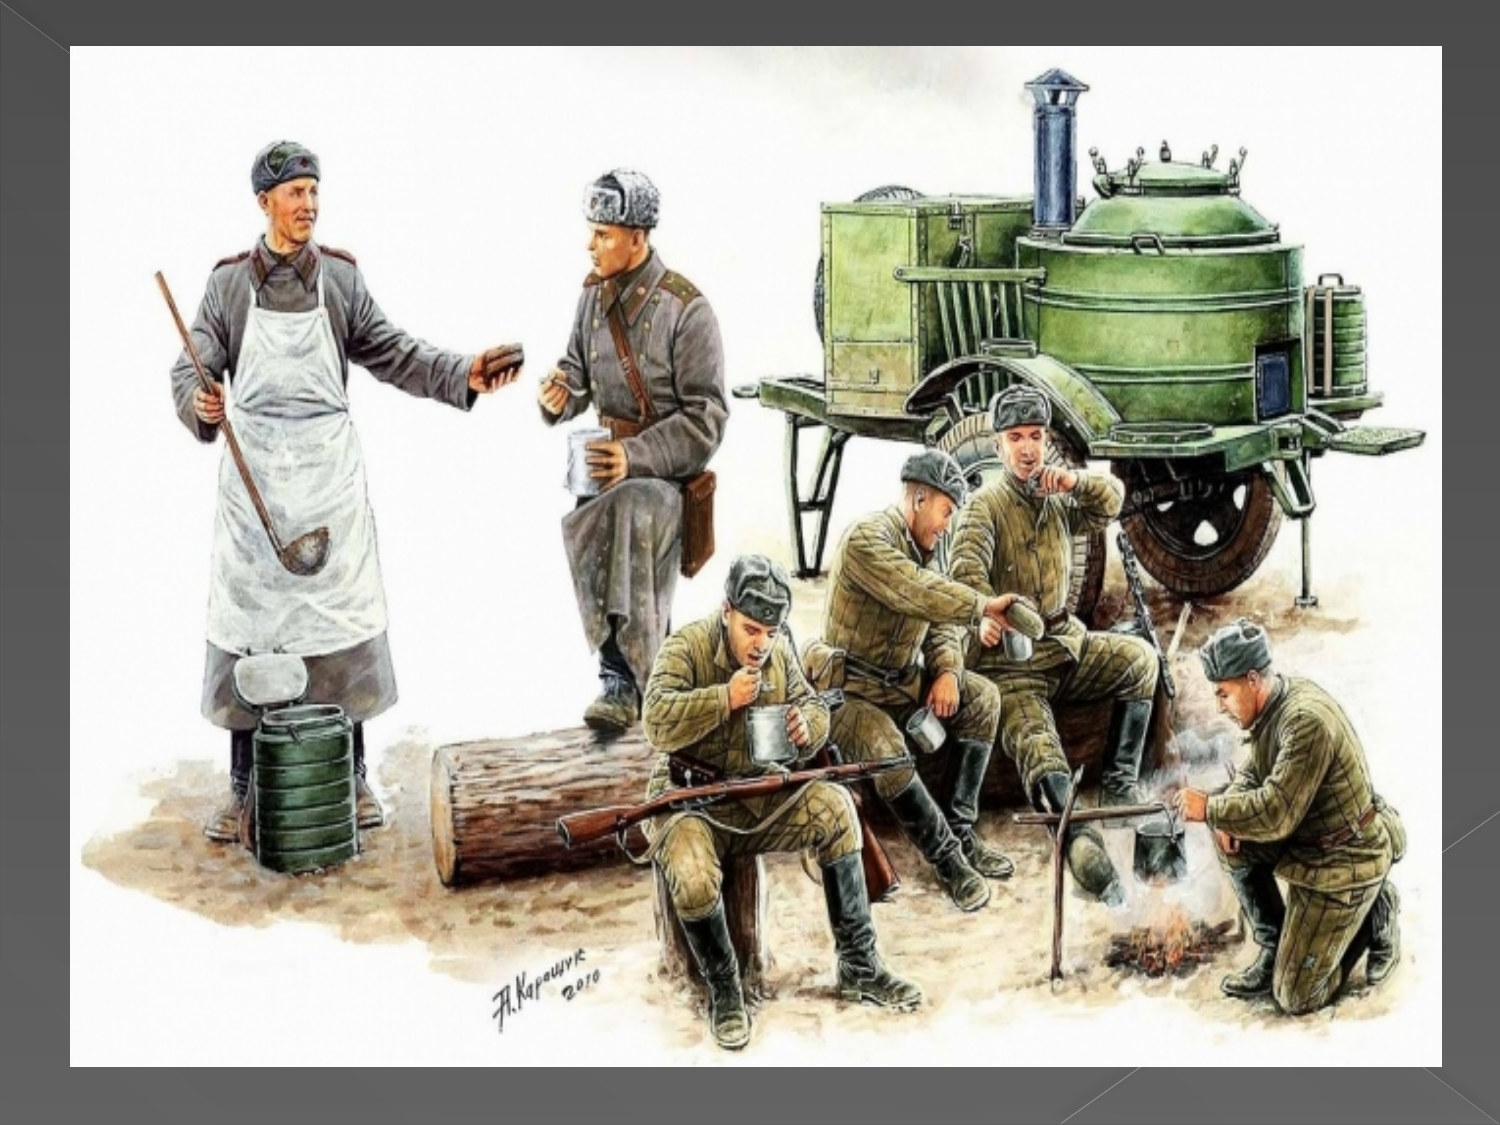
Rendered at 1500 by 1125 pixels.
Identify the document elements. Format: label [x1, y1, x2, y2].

picture [70, 46, 1442, 1067]
